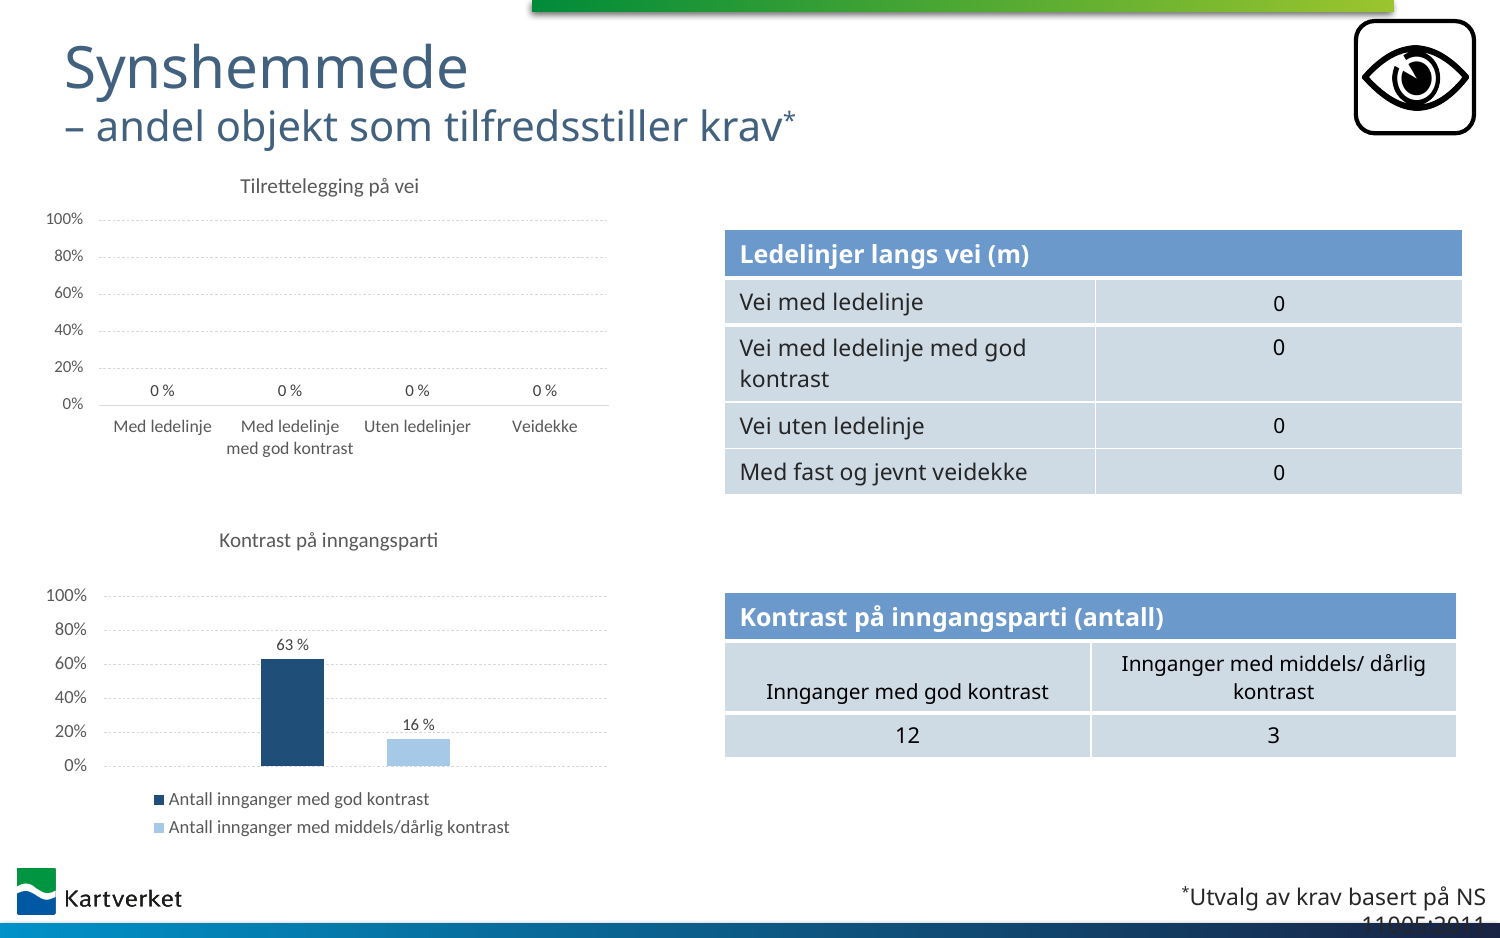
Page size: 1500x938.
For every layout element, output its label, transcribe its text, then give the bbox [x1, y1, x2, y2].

table_cell Med fast og jevnt veidekke [725, 449, 1095, 494]
table_cell 12 [725, 715, 1090, 757]
table_cell 0 [1096, 403, 1462, 448]
table_cell Vei med ledelinje med god kontrast [725, 327, 1095, 401]
table_cell Innganger med middels/ dårlig kontrast [1092, 643, 1456, 711]
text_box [1355, 20, 1475, 134]
text_box *Utvalg av krav basert på NS 11005:2011 [1068, 873, 1500, 938]
table_header Ledelinjer langs vei (m) [725, 230, 1462, 276]
table_cell Vei med ledelinje [725, 280, 1095, 323]
table_cell Innganger med god kontrast [725, 643, 1090, 711]
table_cell 3 [1092, 715, 1456, 757]
table_cell 0 [1096, 449, 1462, 494]
table_cell 0 [1096, 327, 1462, 401]
table_cell 0 [1096, 280, 1462, 323]
table_cell Vei uten ledelinje [725, 403, 1095, 448]
table_header Kontrast på inngangsparti (antall) [725, 593, 1456, 639]
text_box Synshemmede – andel objekt som tilfredsstiller krav* [49, 24, 1431, 158]
picture [41, 520, 617, 846]
picture [41, 166, 619, 492]
